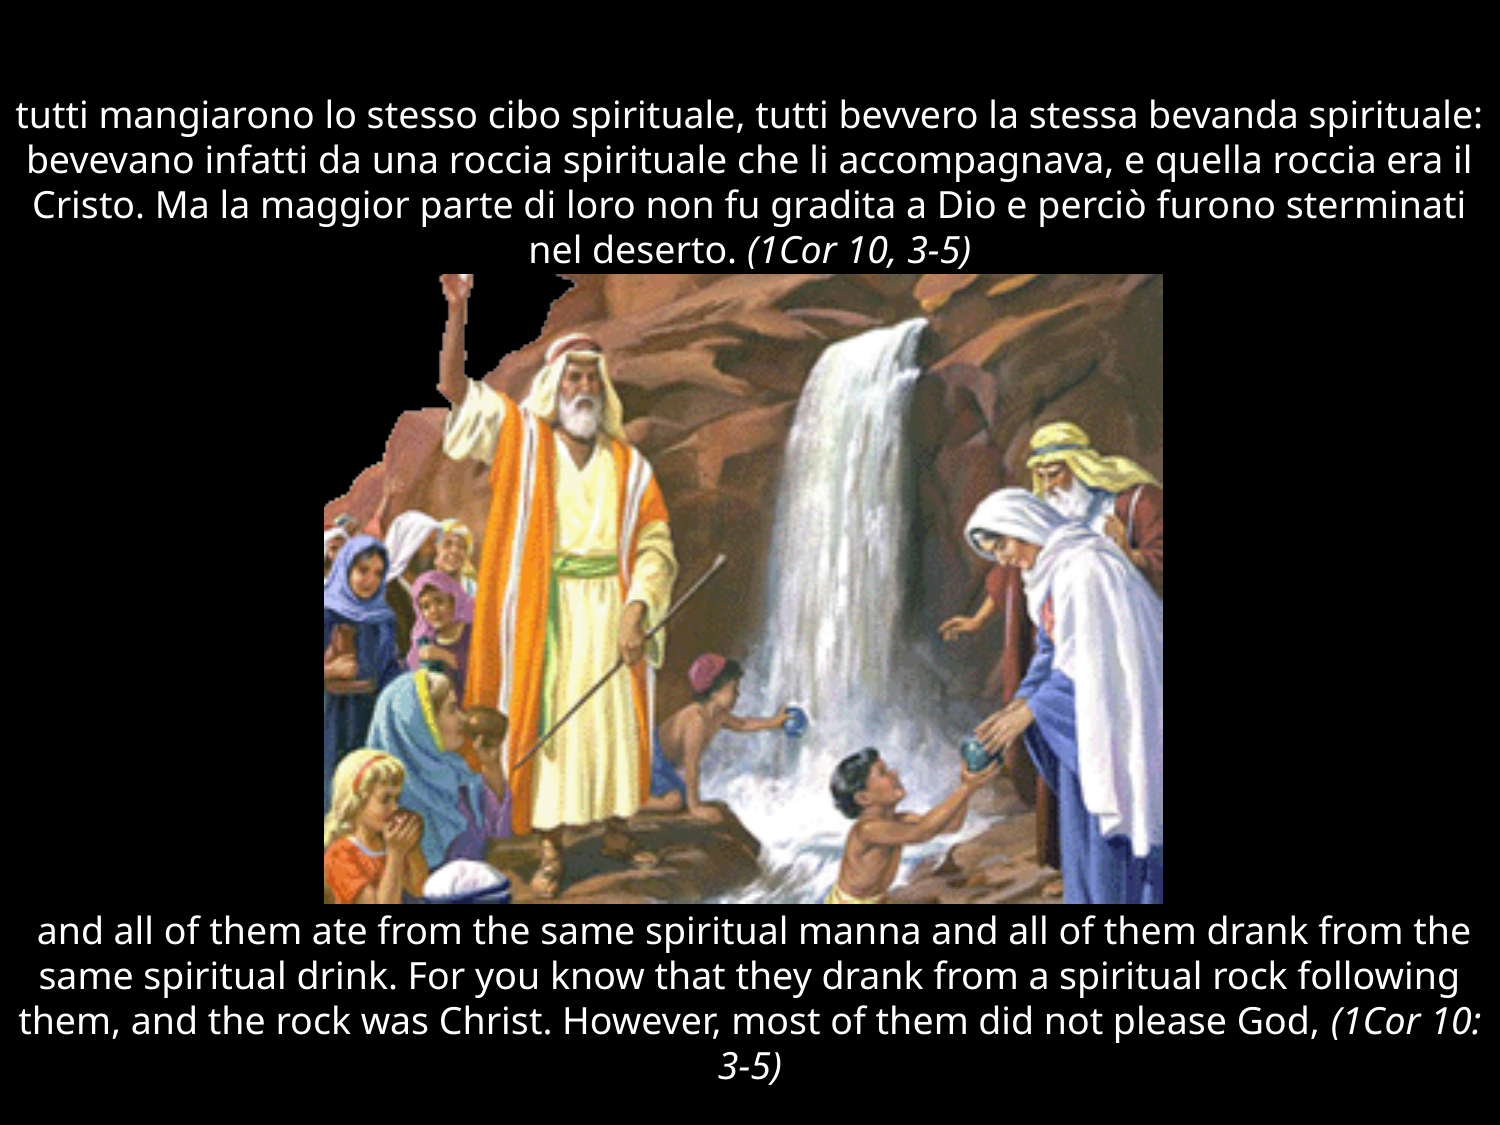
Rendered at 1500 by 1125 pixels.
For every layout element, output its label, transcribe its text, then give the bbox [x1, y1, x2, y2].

title tutti mangiarono lo stesso cibo spirituale, tutti bevvero la stessa bevanda spirituale: bevevano infatti da una roccia spirituale che li accompagnava, e quella roccia era il Cristo. Ma la maggior parte di loro non fu gradita a Dio e perciò furono sterminati nel deserto. (1Cor 10, 3-5) [0, 112, 1500, 250]
text_box and all of them ate from the same spiritual manna and all of them drank from the same spiritual drink. For you know that they drank from a spiritual rock following them, and the rock was Christ. However, most of them did not please God, (1Cor 10: 3-5) [0, 899, 1500, 1095]
picture [324, 274, 1163, 904]
